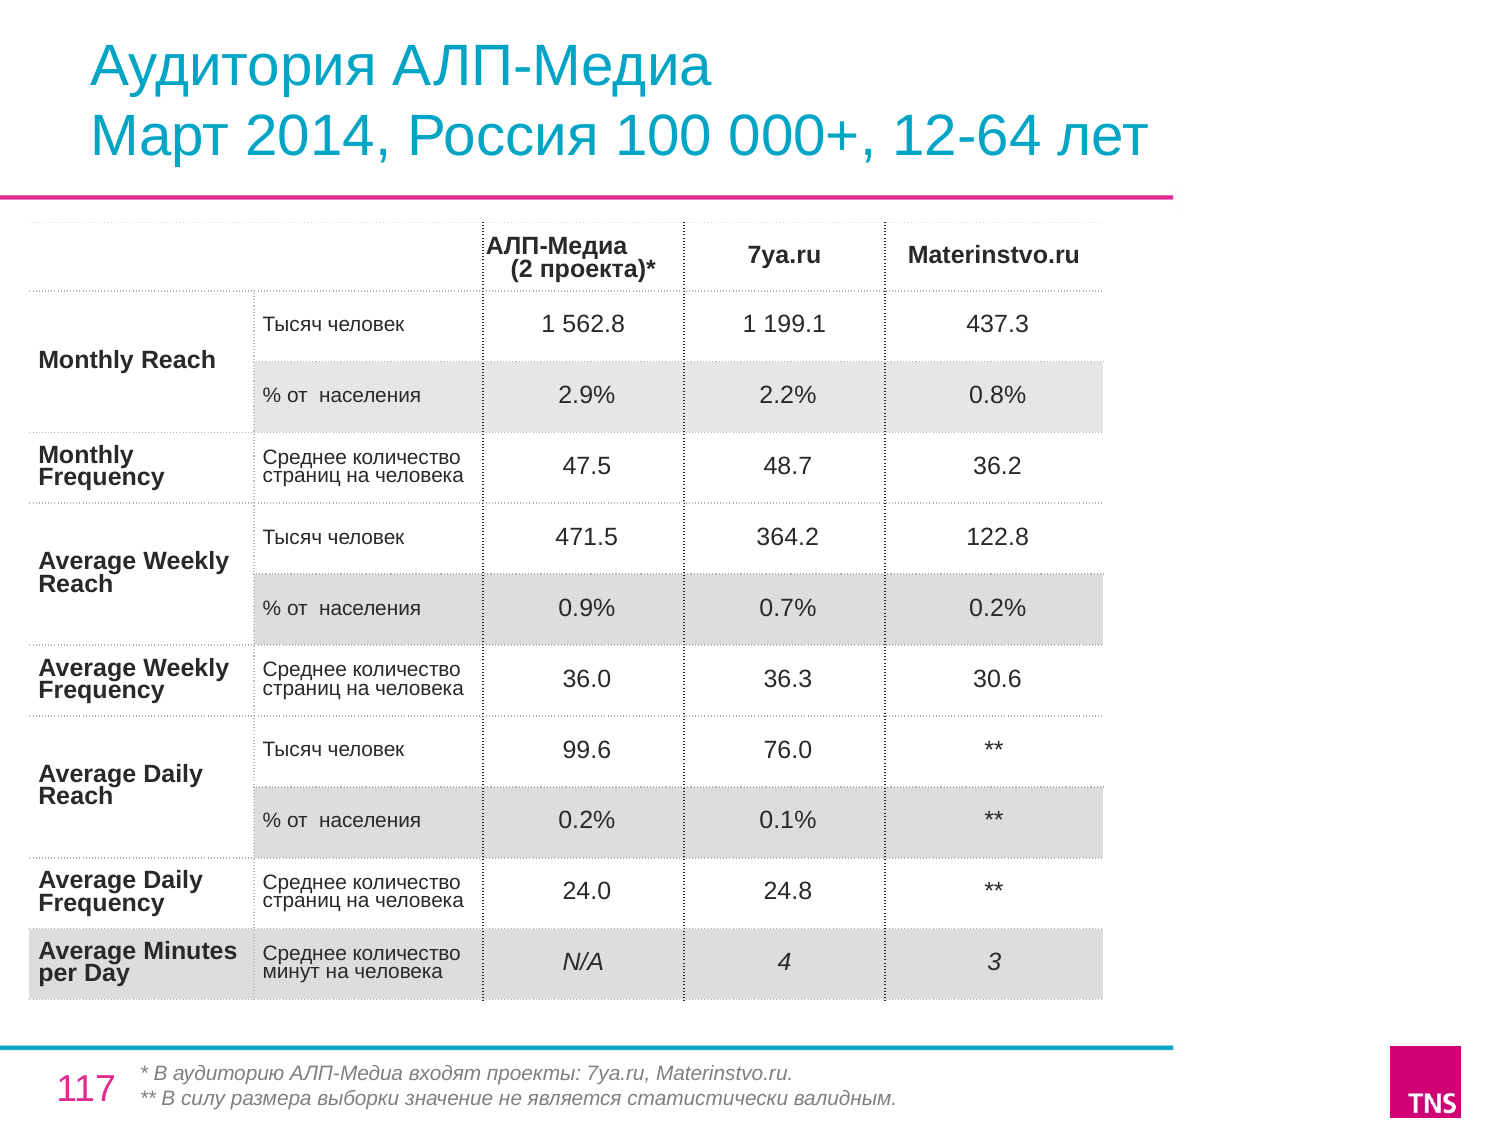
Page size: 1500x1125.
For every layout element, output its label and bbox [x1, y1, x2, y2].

slide_number [40, 1055, 392, 1125]
table_cell [29, 291, 1103, 999]
text_box [124, 1052, 1463, 1117]
picture [0, 0, 1500, 1125]
table_header [29, 223, 1103, 291]
title [74, 8, 1476, 187]
